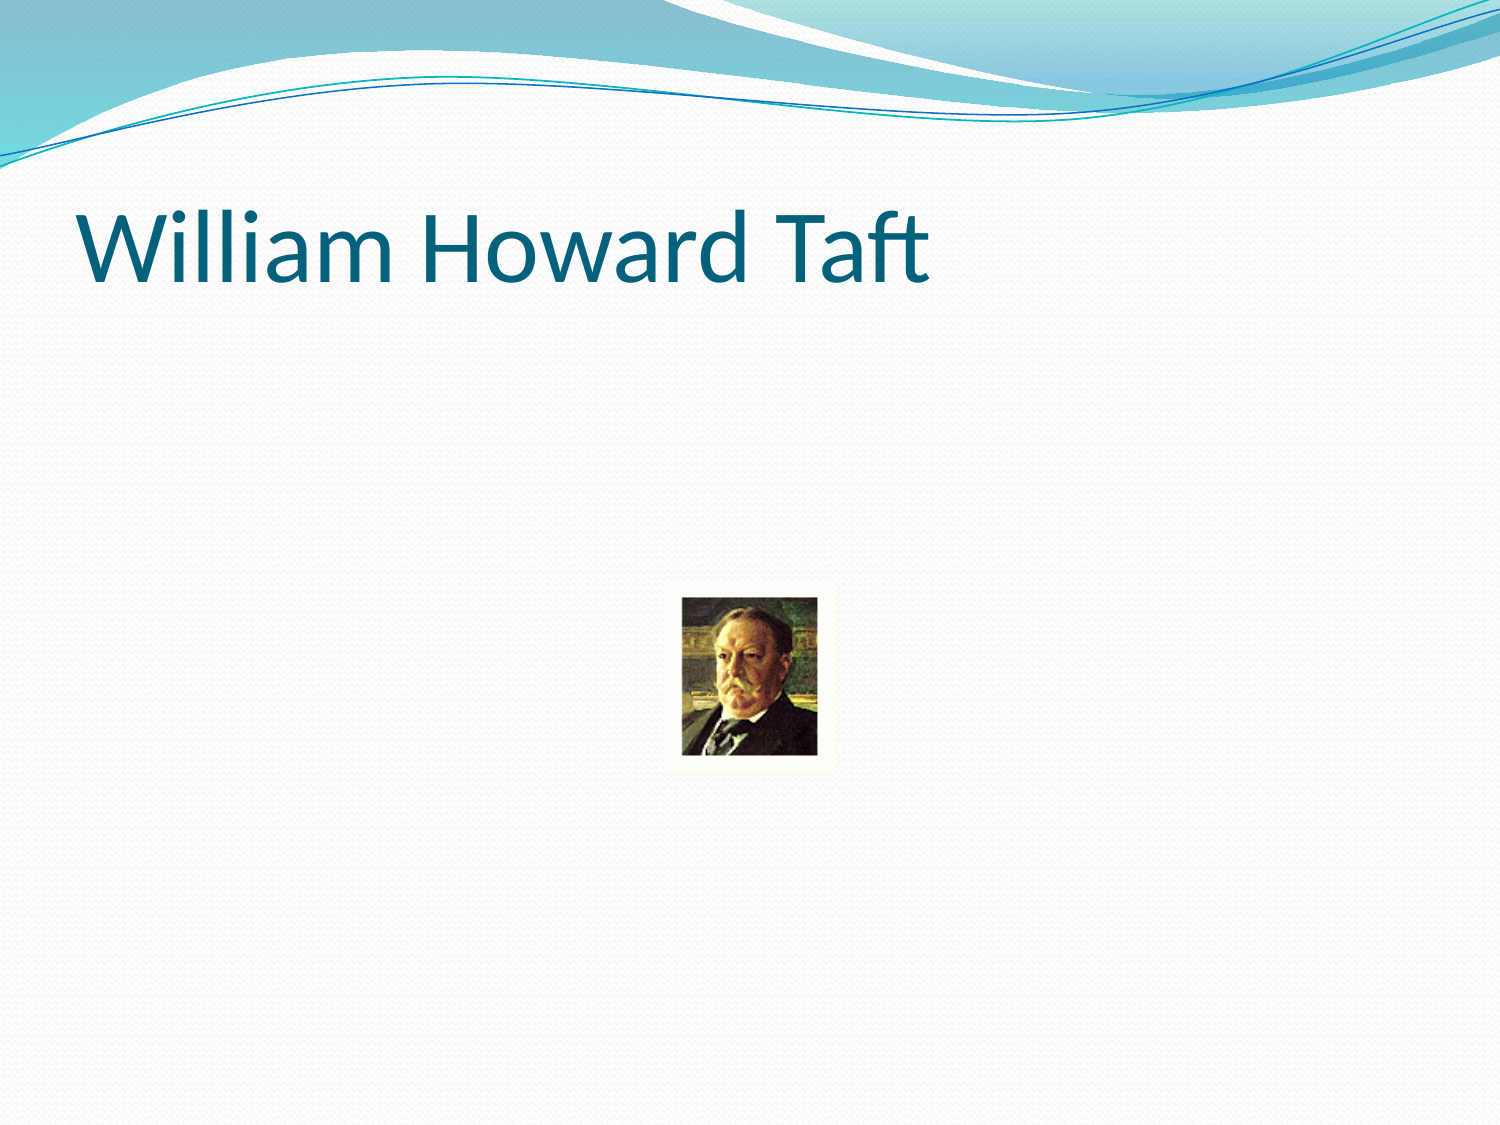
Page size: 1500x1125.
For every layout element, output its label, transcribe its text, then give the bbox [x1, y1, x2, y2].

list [665, 581, 835, 773]
title William Howard Taft [75, 115, 1425, 303]
